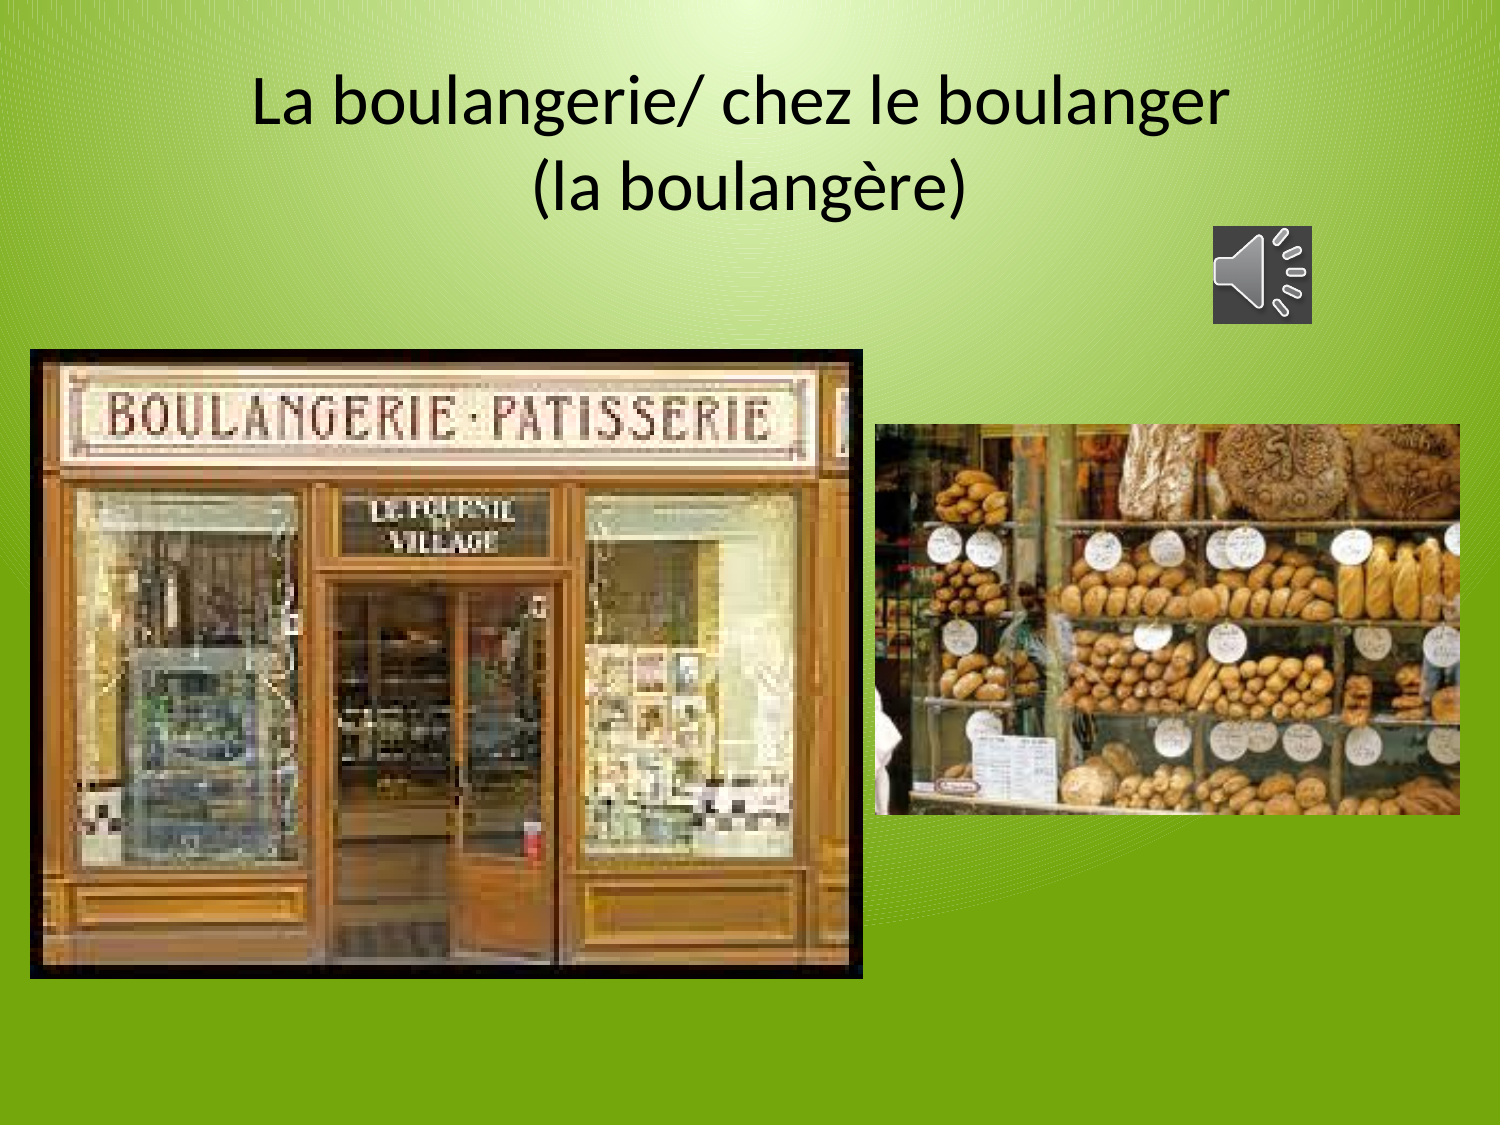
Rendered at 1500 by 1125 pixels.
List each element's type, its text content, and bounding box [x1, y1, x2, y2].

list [874, 424, 1461, 815]
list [30, 349, 863, 979]
title La boulangerie/ chez le boulanger (la boulangère) [75, 45, 1425, 233]
picture [1212, 224, 1313, 326]
